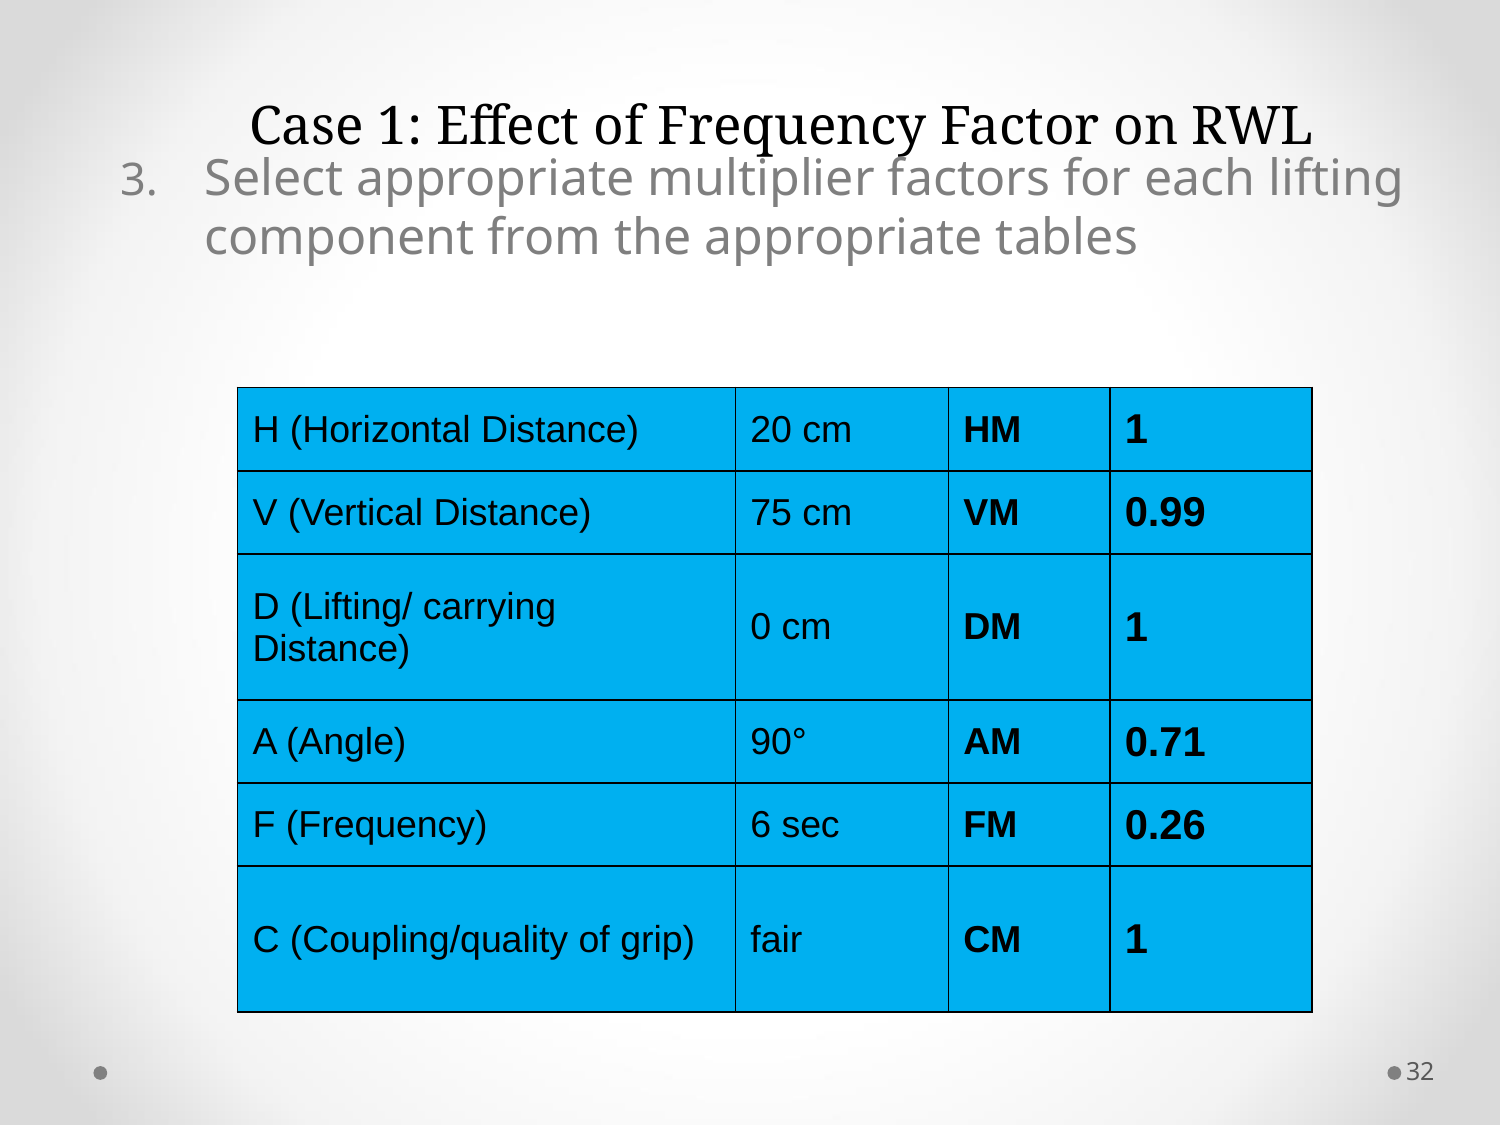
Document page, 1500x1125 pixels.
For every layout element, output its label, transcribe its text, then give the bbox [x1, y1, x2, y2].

table_cell 0.99 [1111, 472, 1311, 553]
table_cell 0 cm [736, 555, 948, 699]
list Select appropriate multiplier factors for each lifting component from the appropriate tables [87, 137, 1438, 1113]
table_cell V (Vertical Distance) [238, 472, 735, 553]
table_cell A (Angle) [238, 701, 735, 782]
table_cell DM [949, 555, 1109, 699]
table_cell D (Lifting/ carrying Distance) [238, 555, 735, 699]
table_cell 90° [736, 701, 948, 782]
table_cell CM [949, 867, 1109, 1011]
table_cell C (Coupling/quality of grip) [238, 867, 735, 1011]
table_cell AM [949, 701, 1109, 782]
title Case 1: Effect of Frequency Factor on RWL [62, 62, 1500, 163]
table_cell 75 cm [736, 472, 948, 553]
table_cell F (Frequency) [238, 784, 735, 865]
slide_number 32 [1401, 1042, 1494, 1103]
table_cell 1 [1111, 555, 1311, 699]
table_cell 1 [1111, 867, 1311, 1011]
table_header 20 cm [736, 388, 948, 470]
table_cell 0.71 [1111, 701, 1311, 782]
table_cell FM [949, 784, 1109, 865]
picture [0, 0, 1500, 1125]
table_cell 0.26 [1111, 784, 1311, 865]
table_header 1 [1111, 388, 1311, 470]
table_cell fair [736, 867, 948, 1011]
table_cell 6 sec [736, 784, 948, 865]
table_header HM [949, 388, 1109, 470]
table_header H (Horizontal Distance) [238, 388, 735, 470]
table_cell VM [949, 472, 1109, 553]
